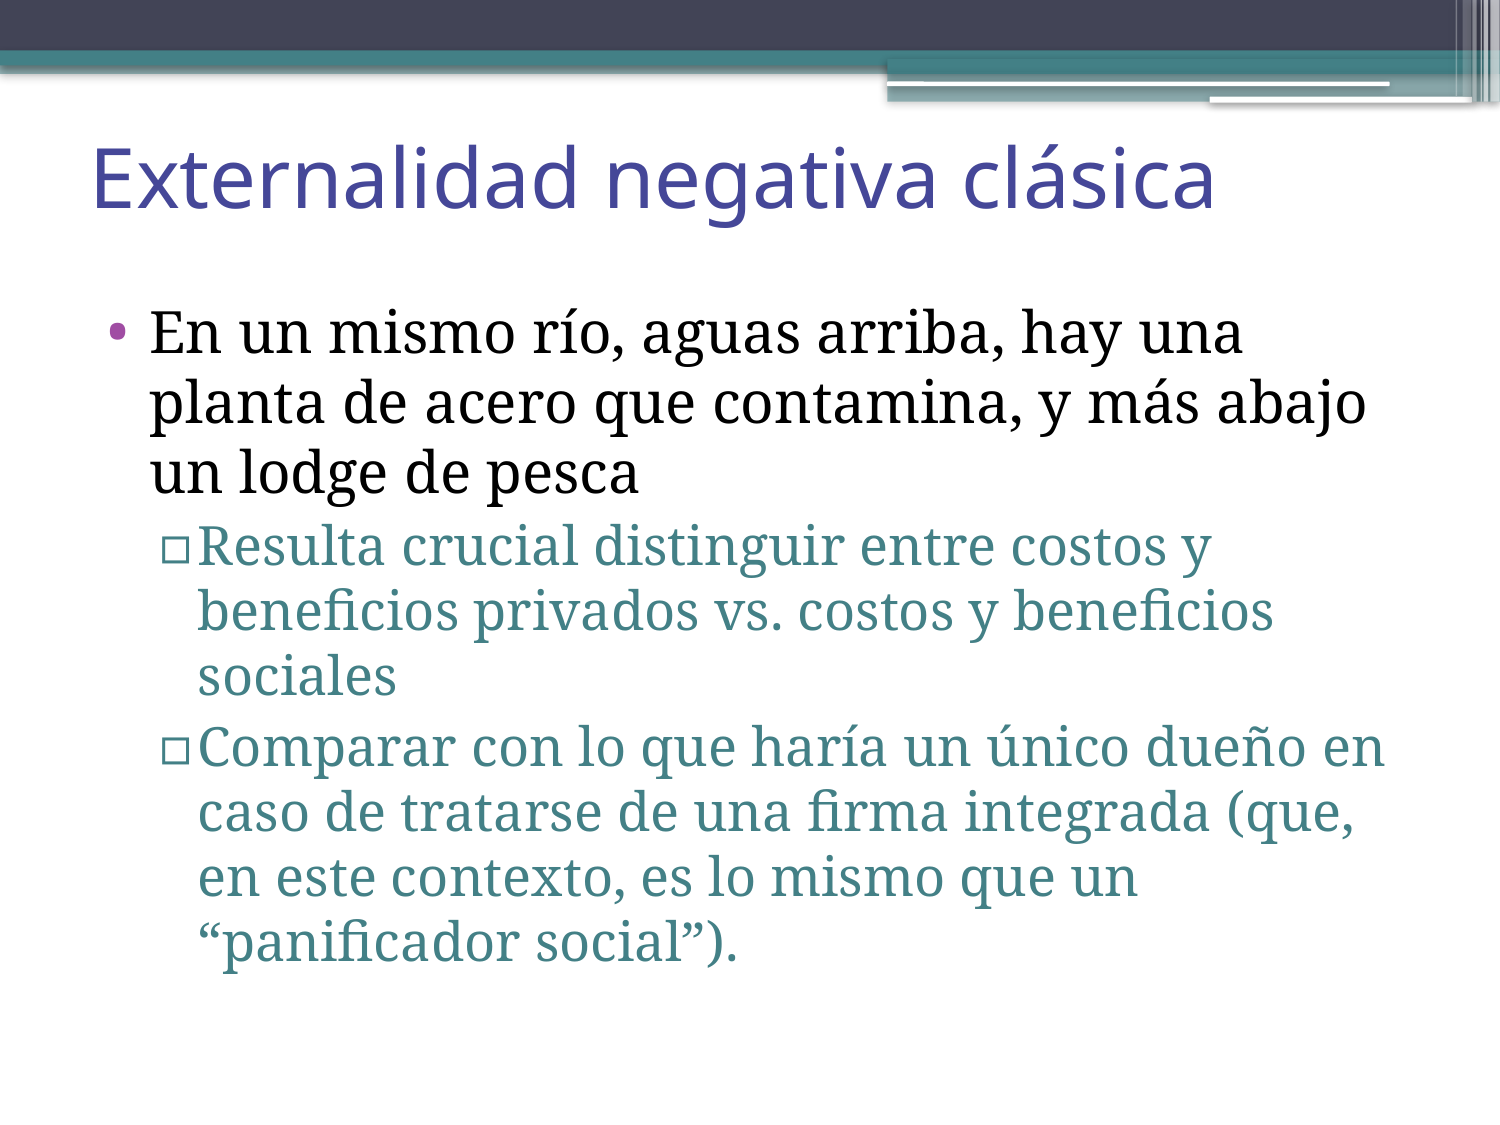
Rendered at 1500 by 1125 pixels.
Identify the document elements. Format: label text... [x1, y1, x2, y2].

list En un mismo río, aguas arriba, hay una planta de acero que contamina, y más abajo un lodge de pesca Resulta crucial distinguir entre costos y beneficios privados vs. costos y beneficios sociales Comparar con lo que haría un único dueño en caso de tratarse de una firma integrada (que, en este contexto, es lo mismo que un “panificador social”). [75, 287, 1425, 1004]
title Externalidad negativa clásica [75, 87, 1425, 263]
